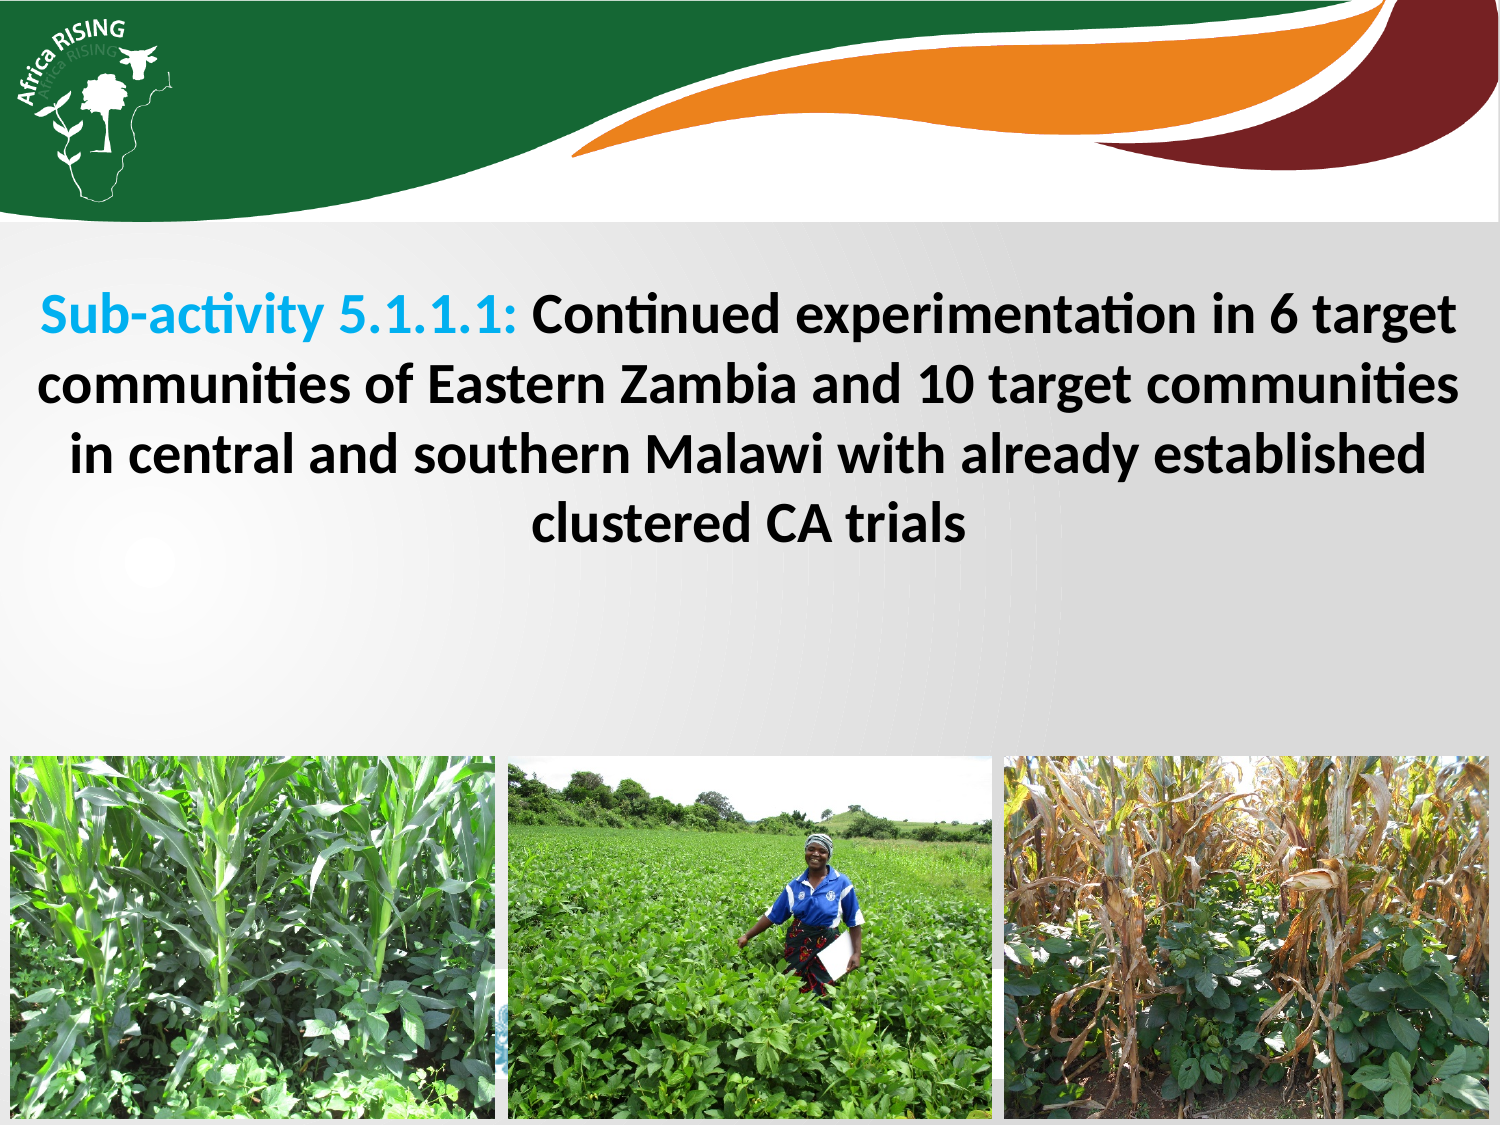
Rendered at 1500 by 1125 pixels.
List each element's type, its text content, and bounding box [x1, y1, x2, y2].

picture [10, 756, 1489, 1120]
picture [0, 0, 1499, 222]
list Sub-activity 5.1.1.1: Continued experimentation in 6 target communities of Eastern Zambia and 10 target communities in central and southern Malawi with already established clustered CA trials [0, 267, 1484, 455]
